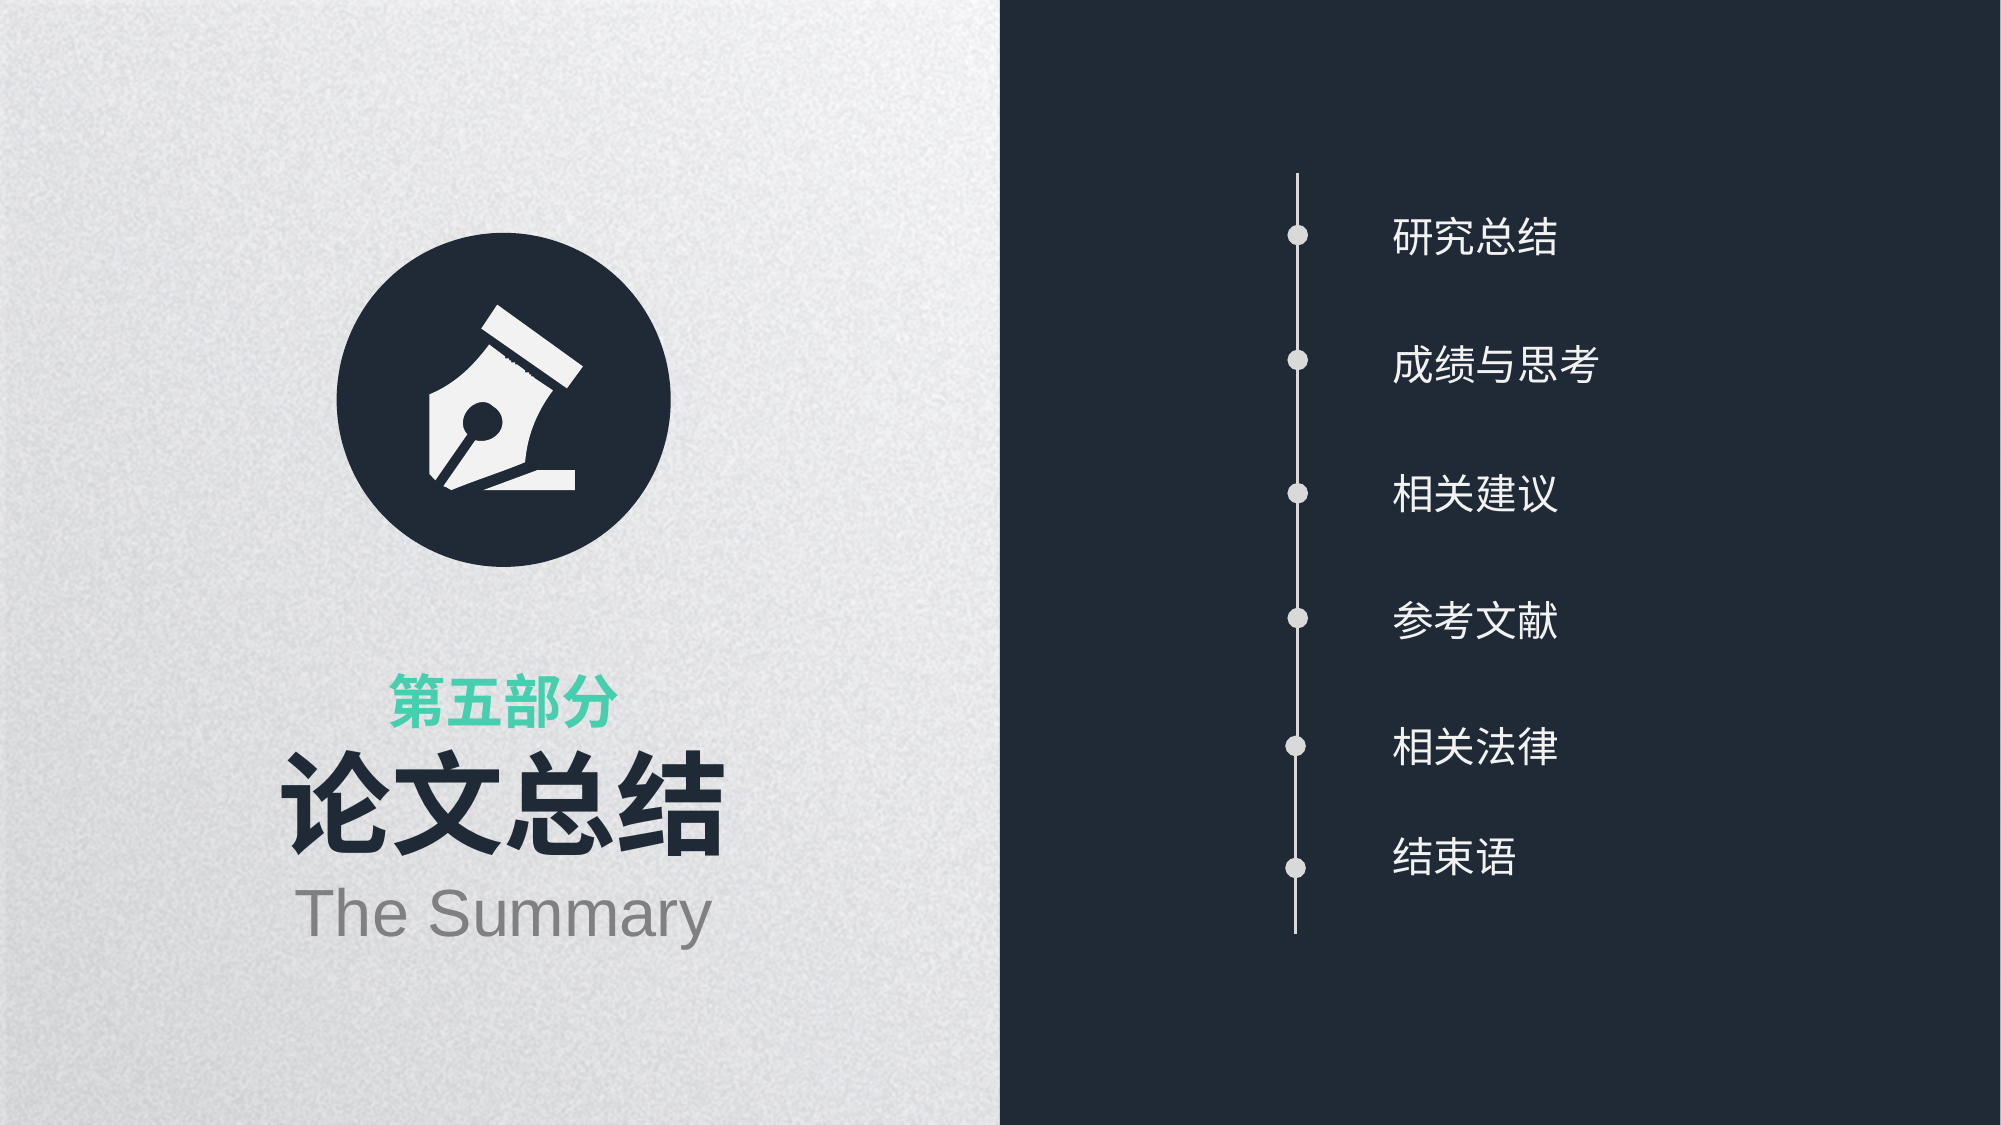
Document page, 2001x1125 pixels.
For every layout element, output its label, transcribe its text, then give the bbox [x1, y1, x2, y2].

text_box 论文总结 The Summary [263, 727, 744, 957]
text_box 研究总结 [1377, 203, 1575, 269]
text_box 相关法律 [1377, 713, 1575, 778]
text_box 结束语 [1377, 823, 1533, 889]
text_box 参考文献 [1377, 587, 1575, 653]
text_box 成绩与思考 [1377, 331, 1617, 396]
picture [0, 0, 998, 1125]
text_box 相关建议 [1377, 460, 1575, 526]
text_box [998, 0, 2001, 1125]
text_box 第五部分 [372, 657, 636, 727]
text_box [336, 232, 671, 568]
